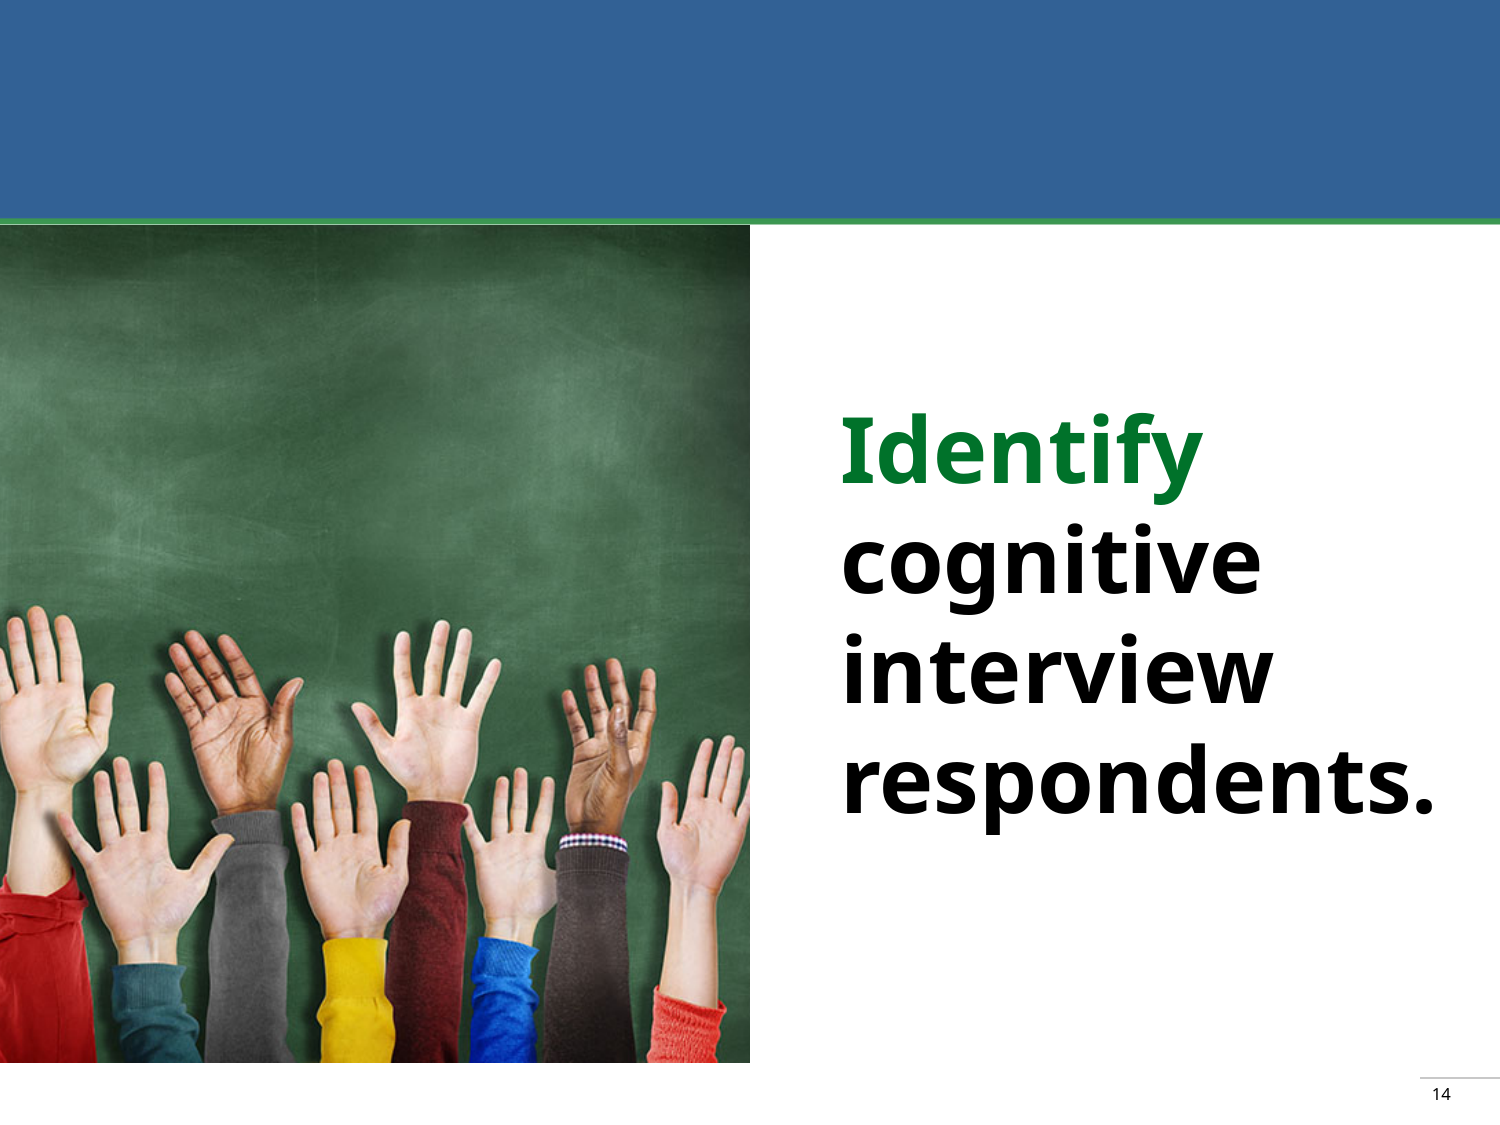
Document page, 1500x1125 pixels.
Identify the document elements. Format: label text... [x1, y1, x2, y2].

list Identify cognitive interview respondents. [825, 262, 1500, 1063]
picture [0, 0, 1500, 1125]
slide_number 14 [1431, 1085, 1458, 1106]
